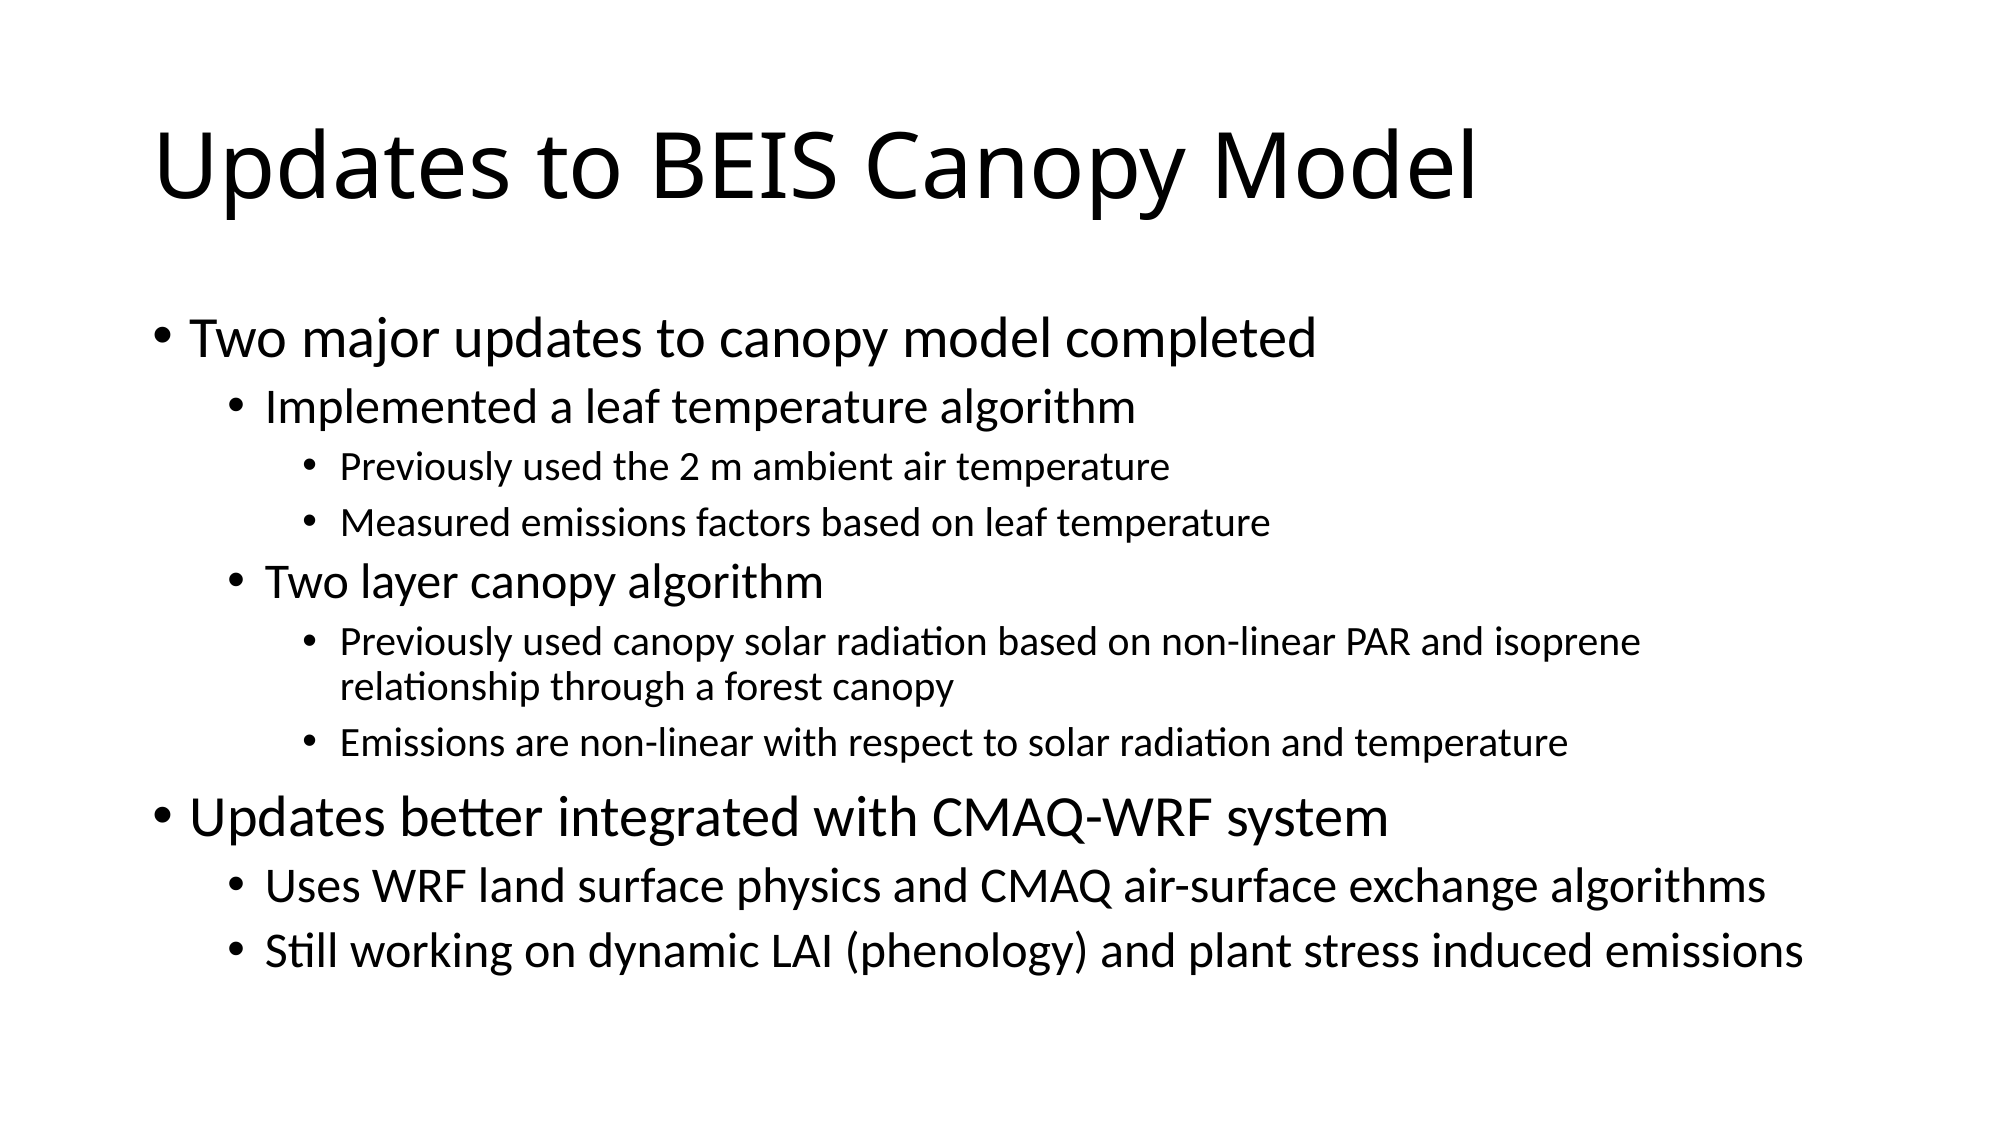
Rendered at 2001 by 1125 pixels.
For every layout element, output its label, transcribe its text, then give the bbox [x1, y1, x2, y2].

title Updates to BEIS Canopy Model [137, 59, 1863, 278]
list Two major updates to canopy model completed Implemented a leaf temperature algorithm Previously used the 2 m ambient air temperature Measured emissions factors based on leaf temperature Two layer canopy algorithm Previously used canopy solar radiation based on non-linear PAR and isoprene relationship through a forest canopy Emissions are non-linear with respect to solar radiation and temperature Updates better integrated with CMAQ-WRF system Uses WRF land surface physics and CMAQ air-surface exchange algorithms Still working on dynamic LAI (phenology) and plant stress induced emissions [137, 299, 1863, 1014]
